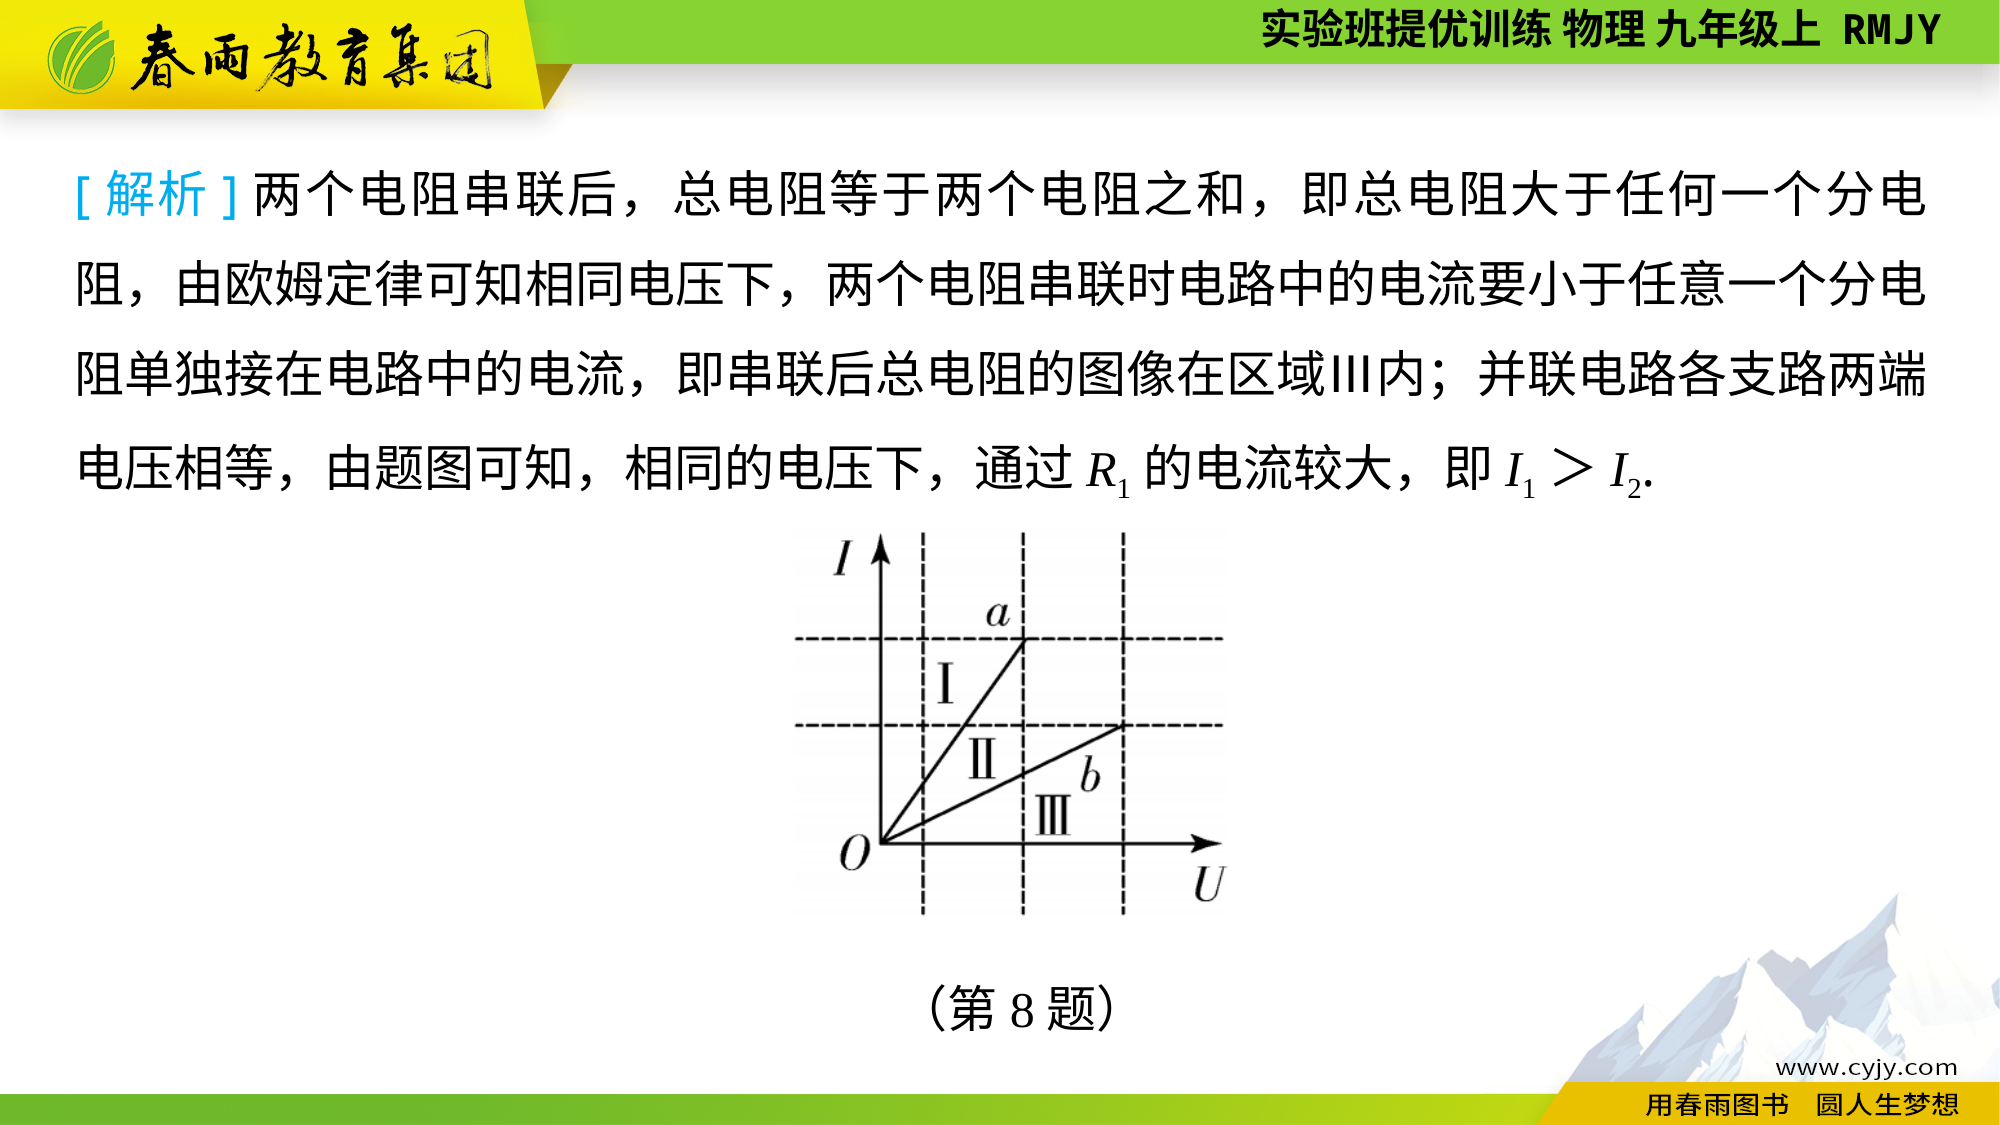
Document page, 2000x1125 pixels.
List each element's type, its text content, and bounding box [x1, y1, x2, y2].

list [解析]两个电阻串联后，总电阻等于两个电阻之和，即总电阻大于任何一个分电阻，由欧姆定律可知相同电压下，两个电阻串联时电路中的电流要小于任意一个分电阻单独接在电路中的电流，即串联后总电阻的图像在区域Ⅲ内；并联电路各支路两端电压相等，由题图可知，相同的电压下，通过R1的电流较大，即I1＞I2. [59, 124, 1944, 504]
text_box （第8题） [883, 940, 1162, 1046]
picture [0, 0, 2000, 1125]
